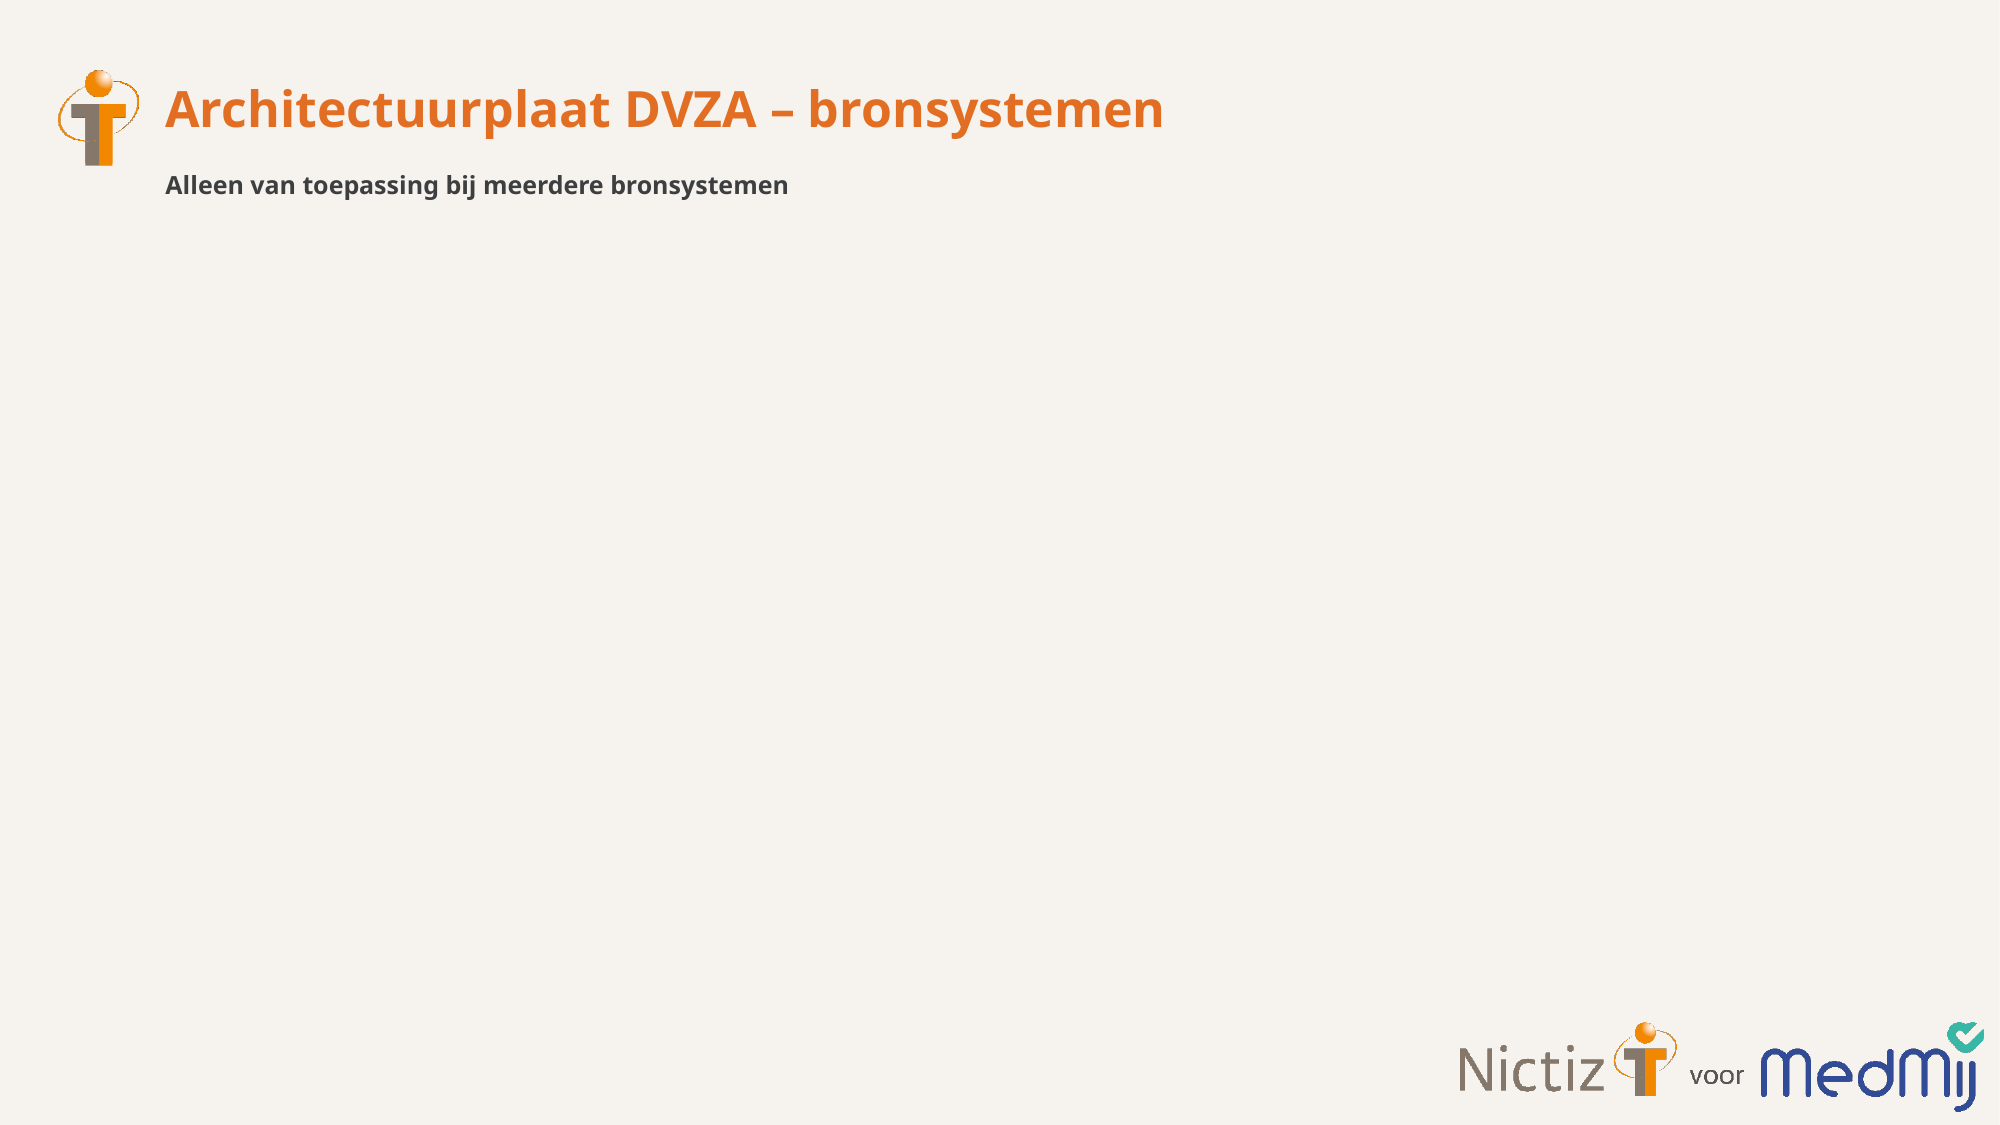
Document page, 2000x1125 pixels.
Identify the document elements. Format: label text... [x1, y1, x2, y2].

title Architectuurplaat DVZA – bronsystemen [150, 76, 1850, 154]
picture [50, 66, 151, 187]
picture [1457, 1019, 1988, 1113]
list Alleen van toepassing bij meerdere bronsystemen [150, 154, 1850, 971]
